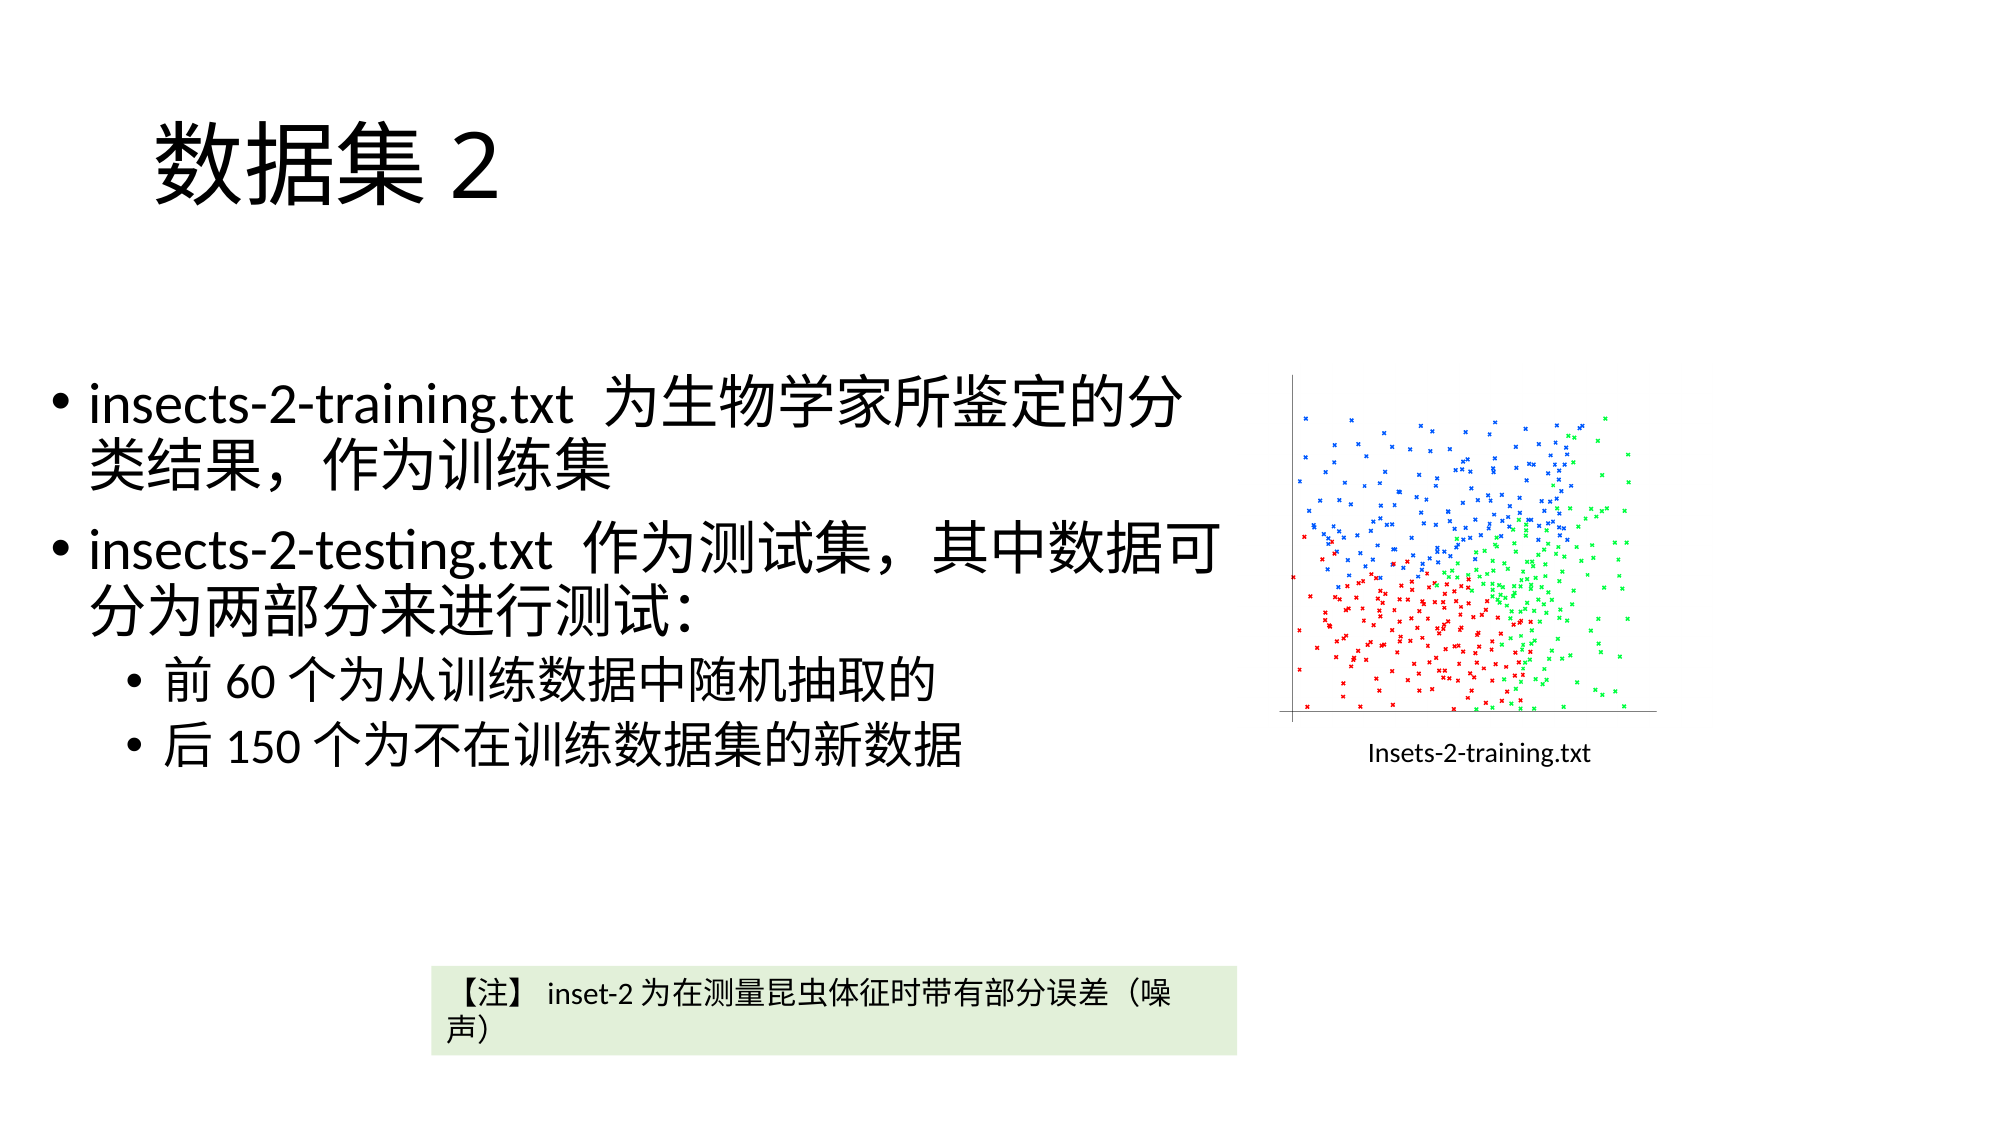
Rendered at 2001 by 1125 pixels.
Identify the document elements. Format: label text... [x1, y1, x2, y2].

title 数据集2 [137, 59, 1863, 278]
list insects-2-training.txt 为生物学家所鉴定的分类结果，作为训练集 insects-2-testing.txt 作为测试集，其中数据可分为两部分来进行测试： 前60个为从训练数据中随机抽取的 后150个为不在训练数据集的新数据 [35, 365, 1255, 924]
picture [1237, 363, 1713, 728]
text_box 【注】inset-2为在测量昆虫体征时带有部分误差（噪声） [431, 965, 1238, 1056]
text_box Insets-2-training.txt [1353, 728, 1627, 776]
